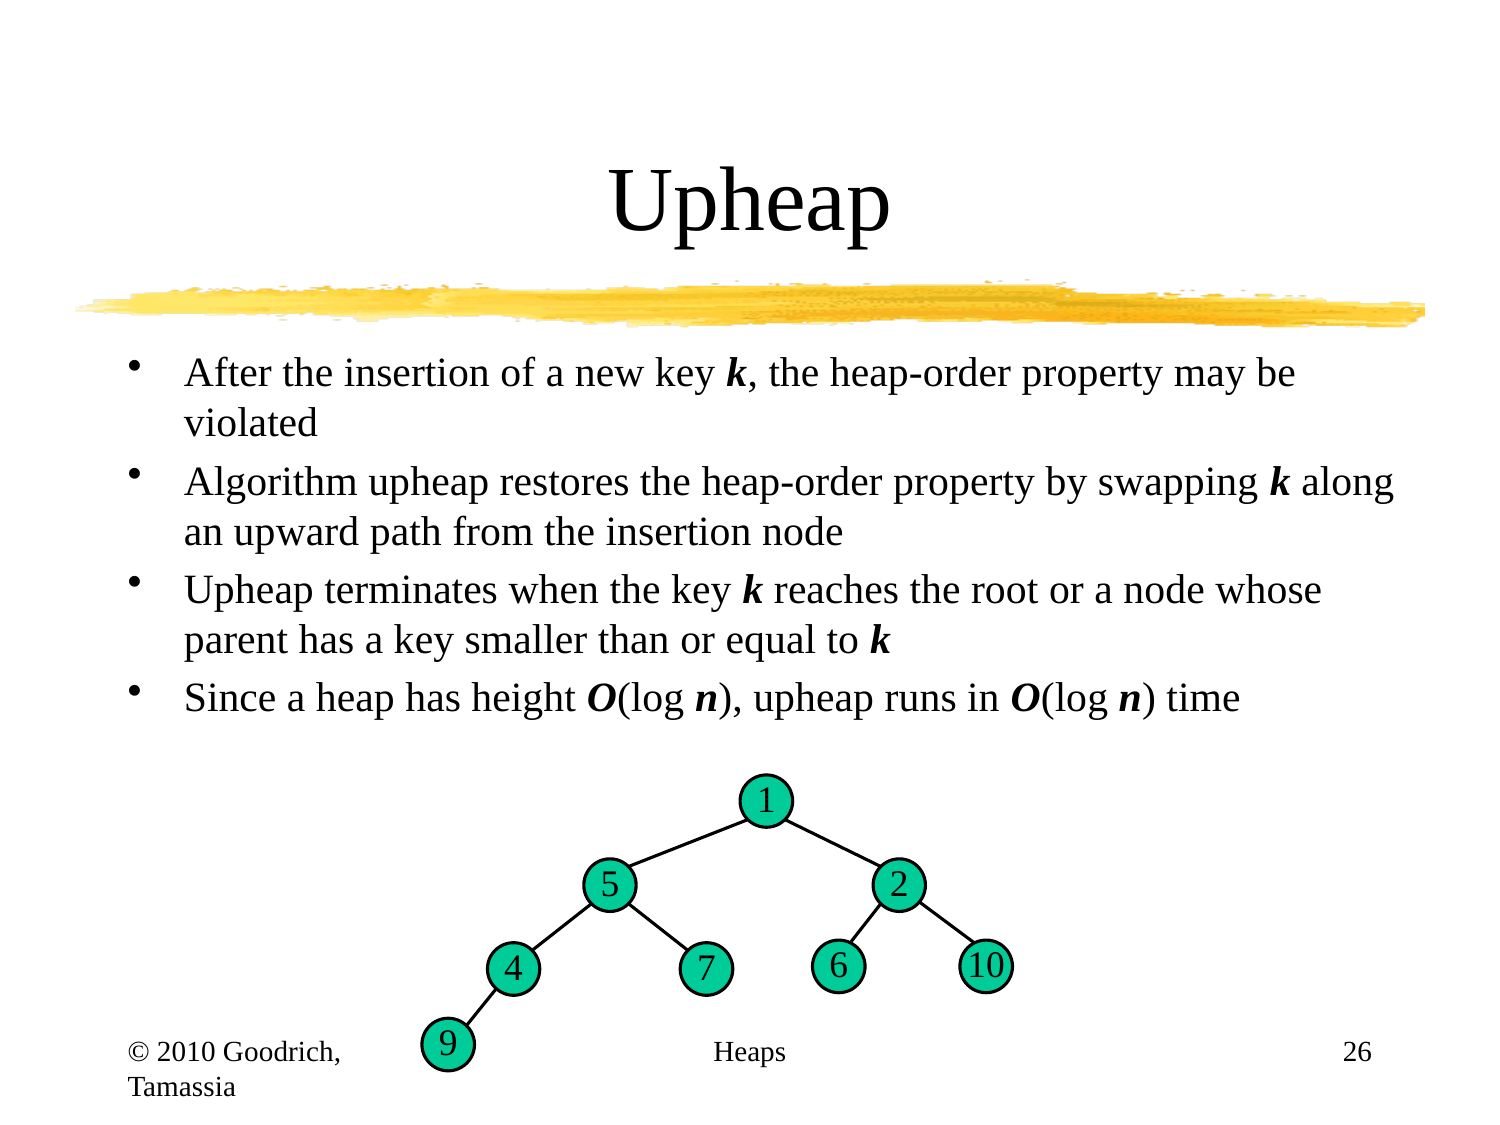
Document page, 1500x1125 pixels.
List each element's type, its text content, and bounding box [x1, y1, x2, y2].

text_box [628, 904, 689, 950]
text_box 2 [873, 858, 926, 912]
text_box 10 [959, 940, 1013, 993]
title Upheap [112, 99, 1388, 288]
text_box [628, 820, 749, 866]
picture [75, 274, 1425, 338]
text_box 6 [812, 940, 866, 993]
text_box 1 [740, 774, 793, 828]
slide_number © 2010 Goodrich, Tamassia [112, 1024, 426, 1101]
text_box 5 [583, 858, 637, 912]
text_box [531, 904, 592, 950]
list After the insertion of a new key k, the heap-order property may be violated Algorithm upheap restores the heap-order property by swapping k along an upward path from the insertion node Upheap terminates when the key k reaches the root or a node whose parent has a key smaller than or equal to k Since a heap has height O(log n), upheap runs in O(log n) time [112, 337, 1438, 738]
footer Heaps [512, 1024, 988, 1101]
text_box 7 [680, 942, 733, 996]
text_box 4 [487, 942, 540, 996]
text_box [850, 904, 881, 942]
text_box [920, 902, 980, 948]
text_box 9 [421, 1018, 475, 1071]
slide_number 26 [1074, 1024, 1388, 1101]
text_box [784, 820, 881, 866]
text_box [466, 988, 497, 1025]
